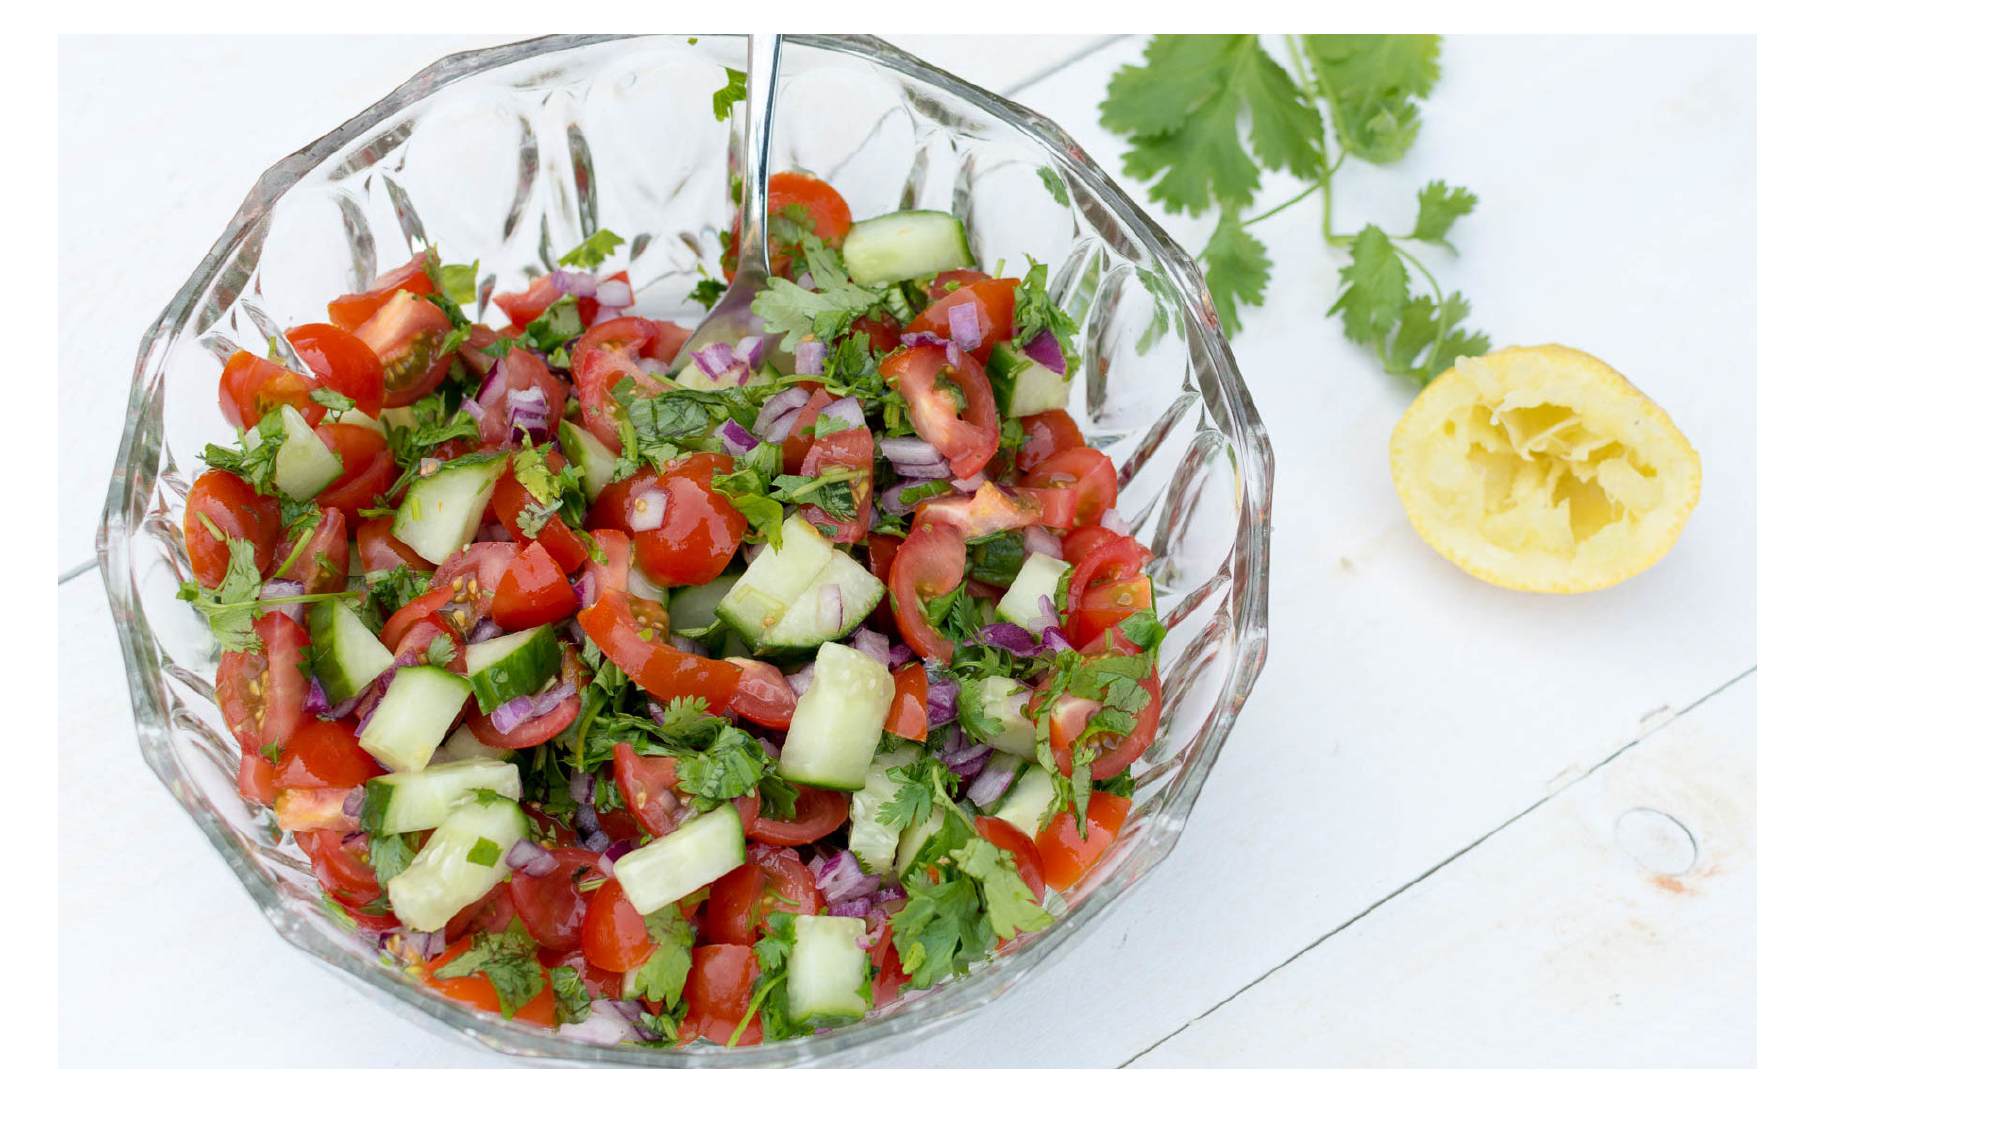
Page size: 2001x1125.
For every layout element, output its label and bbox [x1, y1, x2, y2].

picture [58, 34, 1757, 1069]
